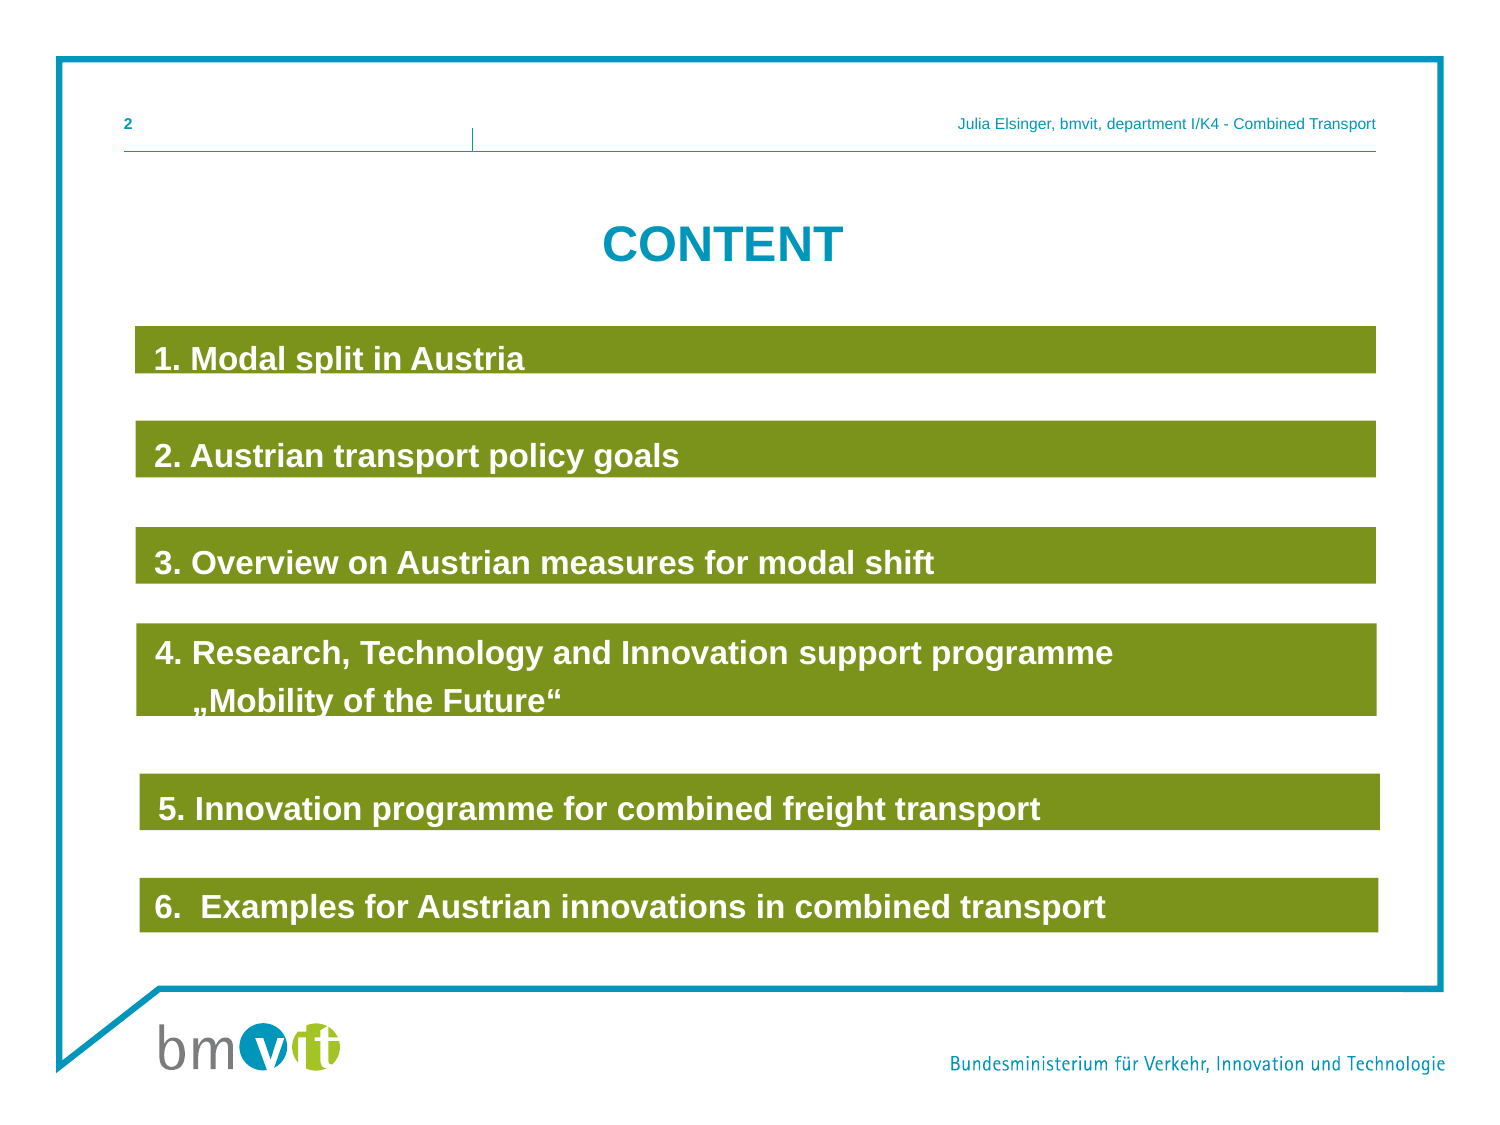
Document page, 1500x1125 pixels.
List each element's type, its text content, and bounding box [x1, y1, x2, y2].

text_box 3. Overview on Austrian measures for modal shift [135, 527, 1376, 584]
text_box 1. Modal split in Austria [135, 326, 1376, 374]
footer Julia Elsinger, bmvit, department I/K4 - Combined Transport [901, 113, 1376, 138]
text_box 4. Research, Technology and Innovation support programme „Mobility of the Future“ [136, 623, 1377, 716]
title CONTENT [584, 196, 862, 279]
slide_number 2 [123, 113, 160, 138]
text_box 2. Austrian transport policy goals [135, 420, 1376, 478]
text_box 6. Examples for Austrian innovations in combined transport [139, 877, 1379, 933]
text_box 5. Innovation programme for combined freight transport [139, 773, 1380, 831]
